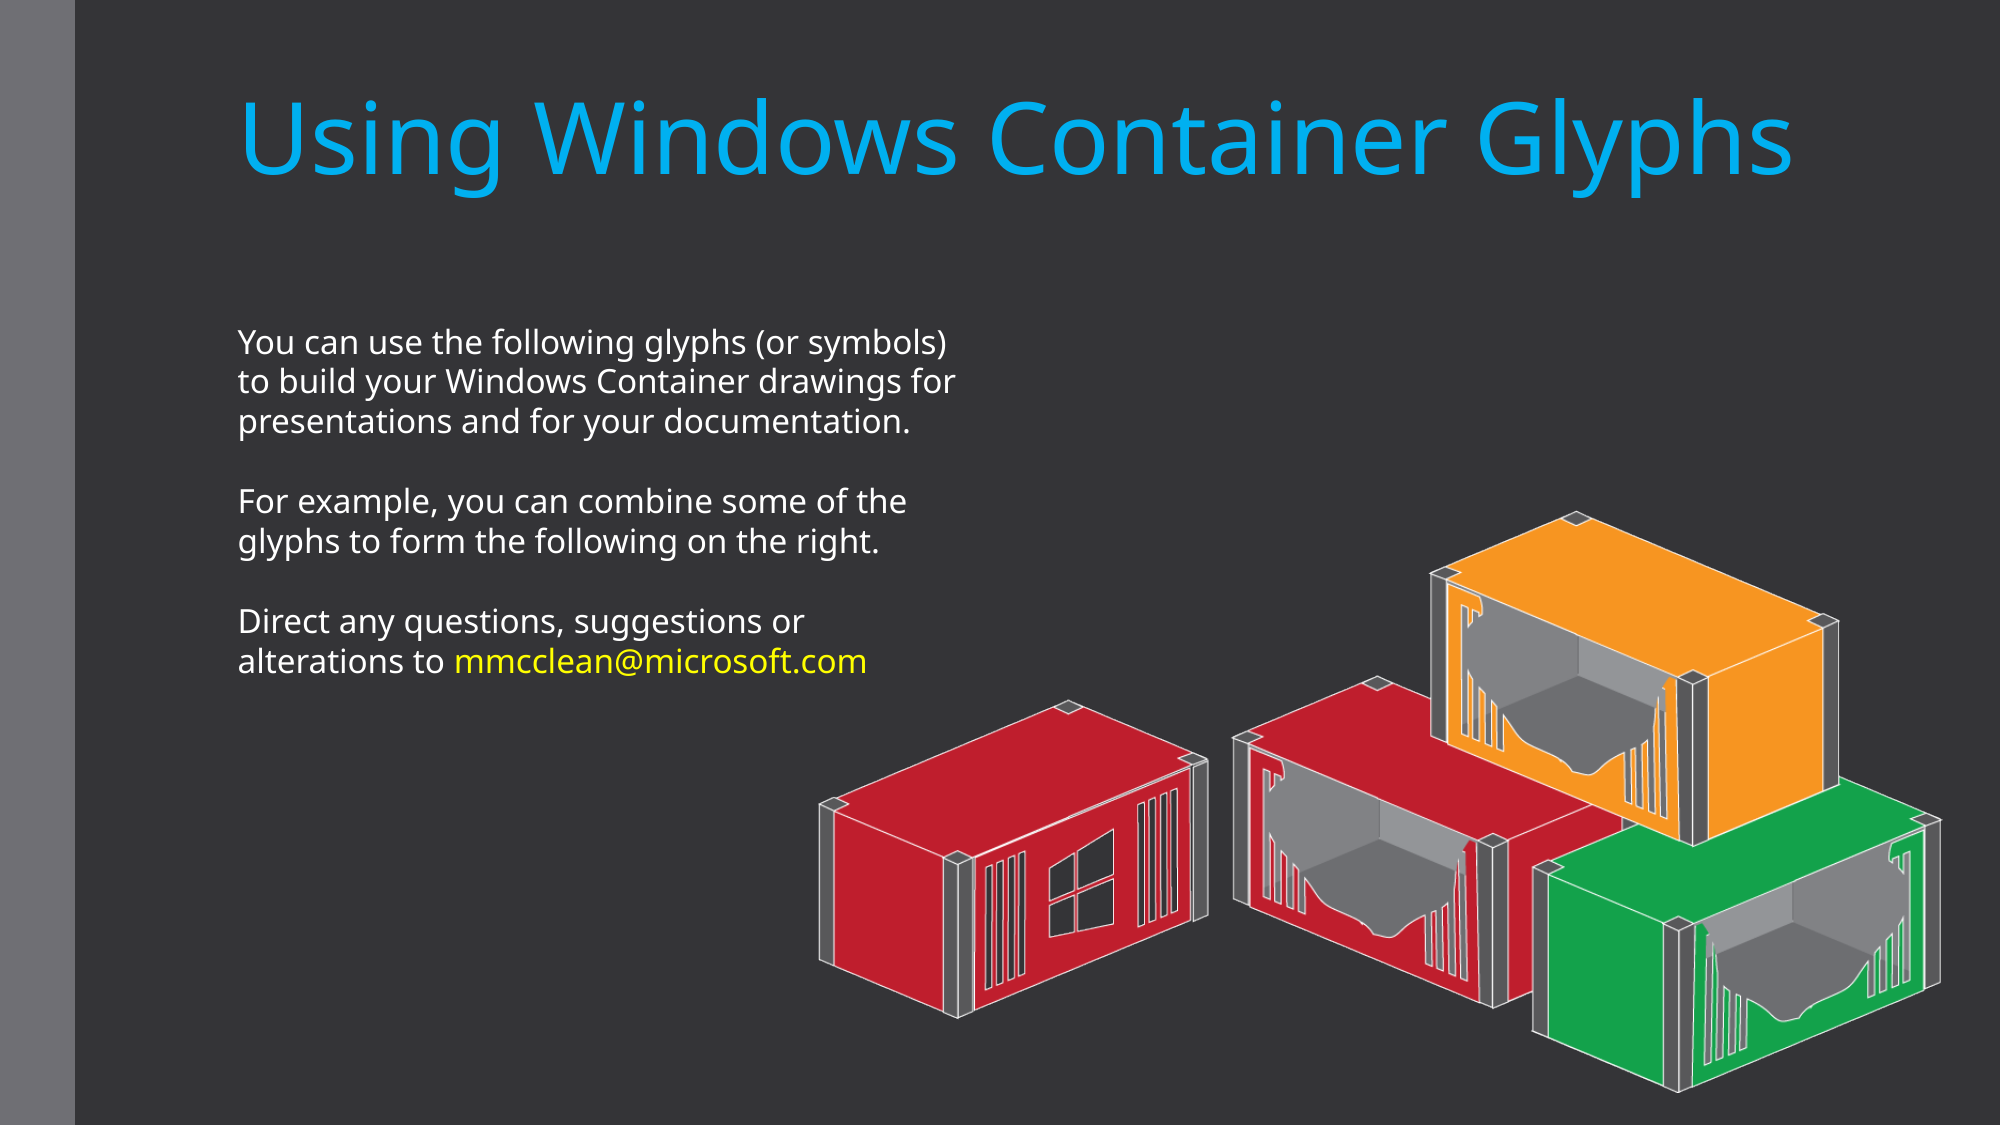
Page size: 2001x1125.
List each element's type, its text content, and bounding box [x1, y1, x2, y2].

text_box Using Windows Container Glyphs [222, 67, 1814, 203]
picture [818, 510, 1944, 1093]
text_box You can use the following glyphs (or symbols) to build your Windows Container drawings for presentations and for your documentation. For example, you can combine some of the glyphs to form the following on the right. Direct any questions, suggestions or alterations to mmcclean@microsoft.com [222, 313, 994, 688]
